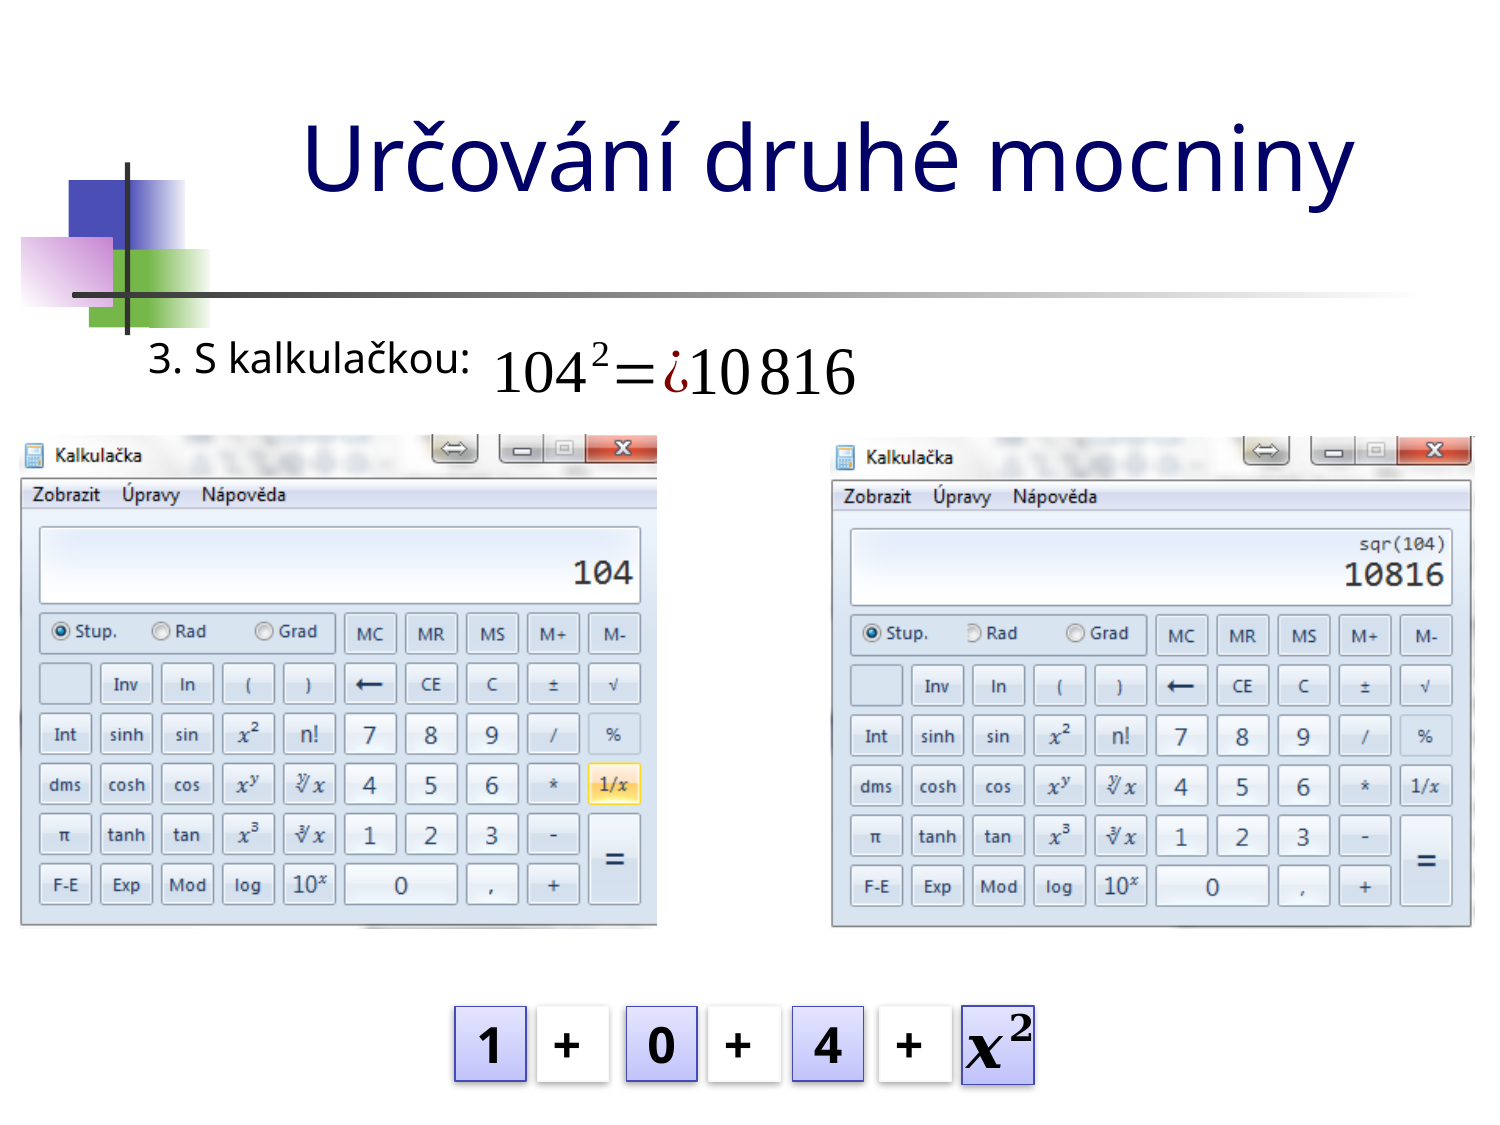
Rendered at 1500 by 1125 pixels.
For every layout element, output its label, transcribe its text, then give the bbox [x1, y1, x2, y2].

picture [830, 436, 1475, 929]
text_box 1 [454, 1006, 527, 1082]
text_box + [708, 1006, 781, 1082]
text_box + [537, 1006, 609, 1082]
text_box 0 [626, 1006, 698, 1082]
text_box + [879, 1006, 952, 1082]
text_box 4 [792, 1006, 864, 1082]
text_box 3. S kalkulačkou: [118, 324, 638, 408]
title Určování druhé mocniny [188, 34, 1468, 276]
picture [18, 434, 657, 929]
